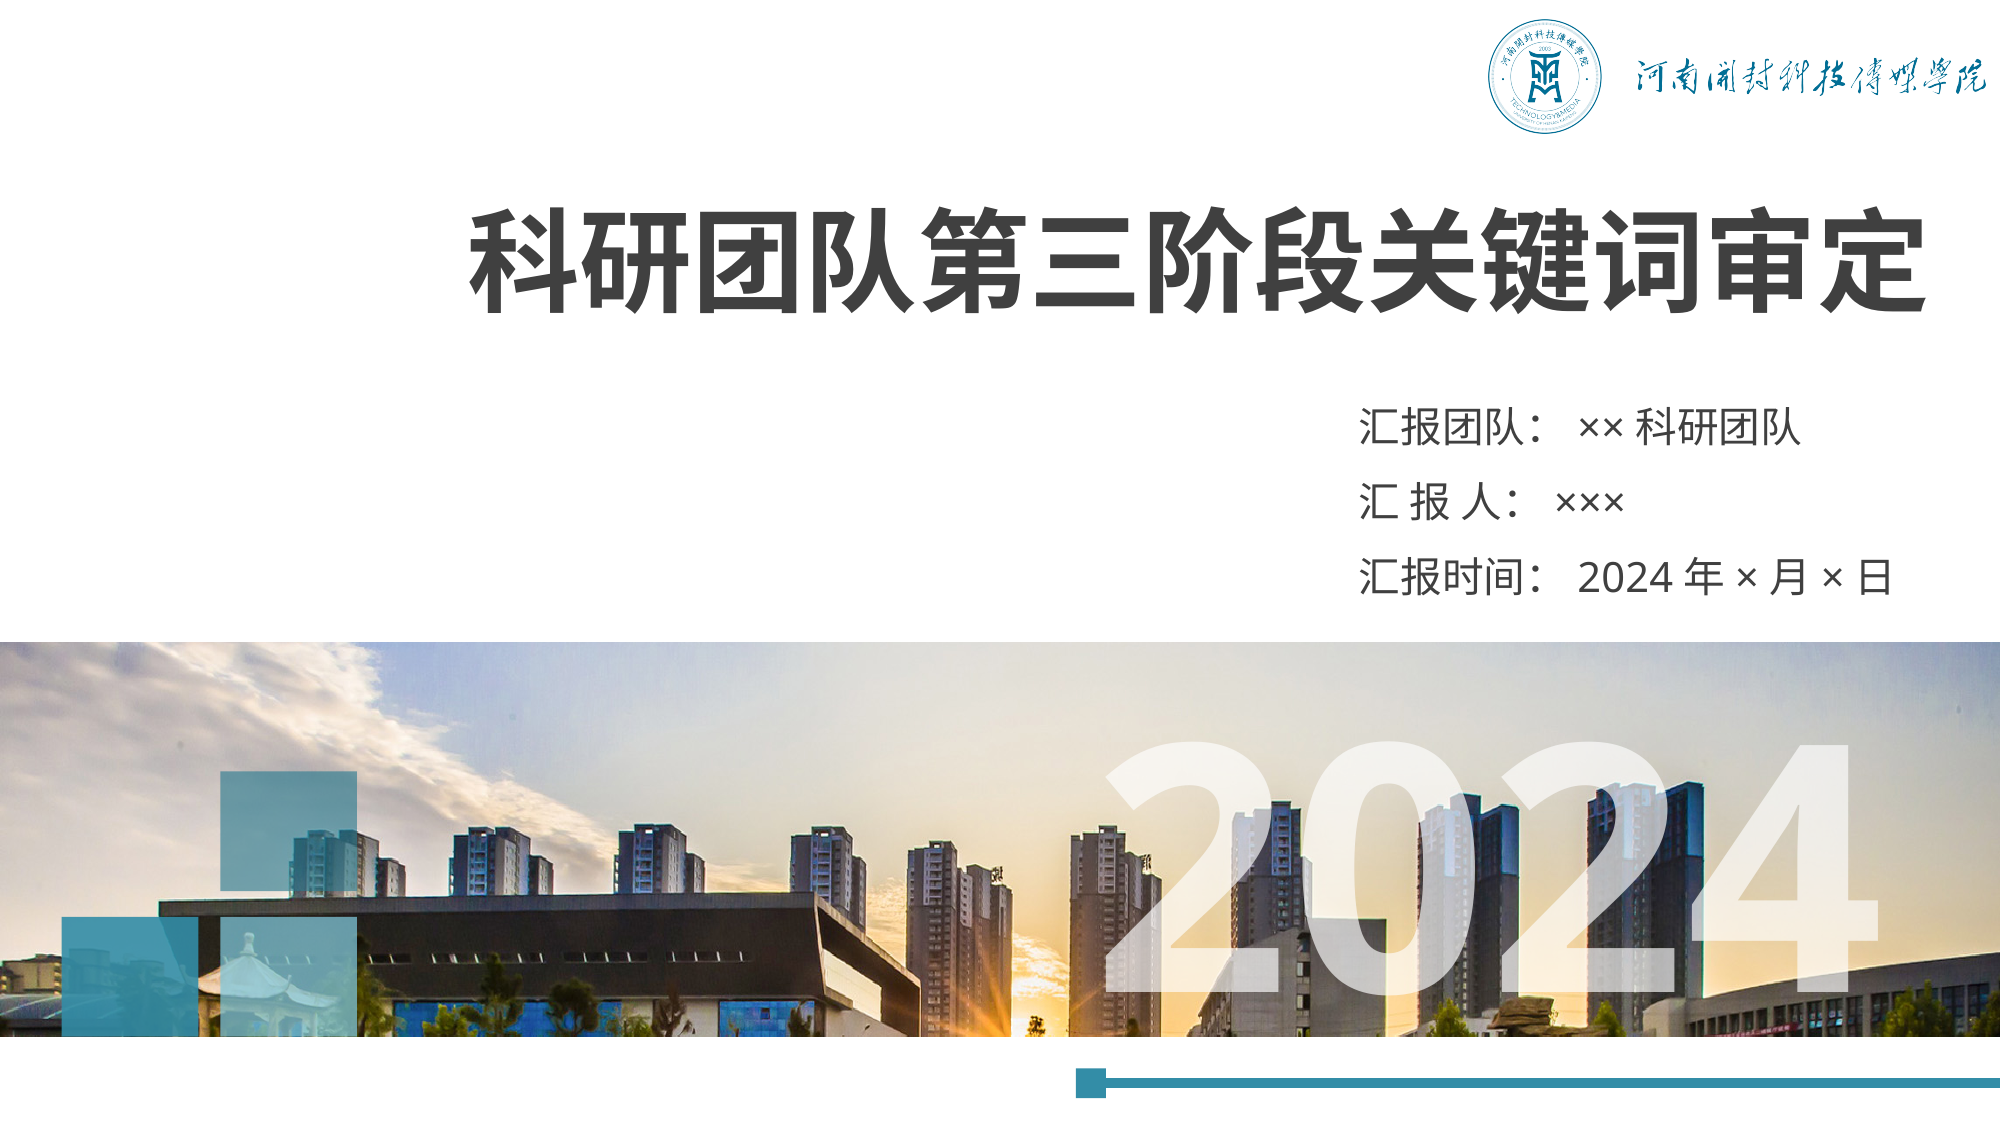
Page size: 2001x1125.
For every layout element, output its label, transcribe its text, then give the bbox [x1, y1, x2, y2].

text_box [1899, 641, 2000, 1038]
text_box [61, 771, 357, 1037]
text_box 科研团队第三阶段关键词审定 [451, 183, 1945, 334]
text_box [0, 641, 806, 1038]
picture [1488, 19, 1986, 134]
text_box [1075, 1069, 1107, 1099]
text_box 2024 [806, 639, 1899, 1069]
text_box 汇报团队：××科研团队 汇 报 人：××× 汇报时间：2024年×月×日 [1343, 368, 1948, 609]
